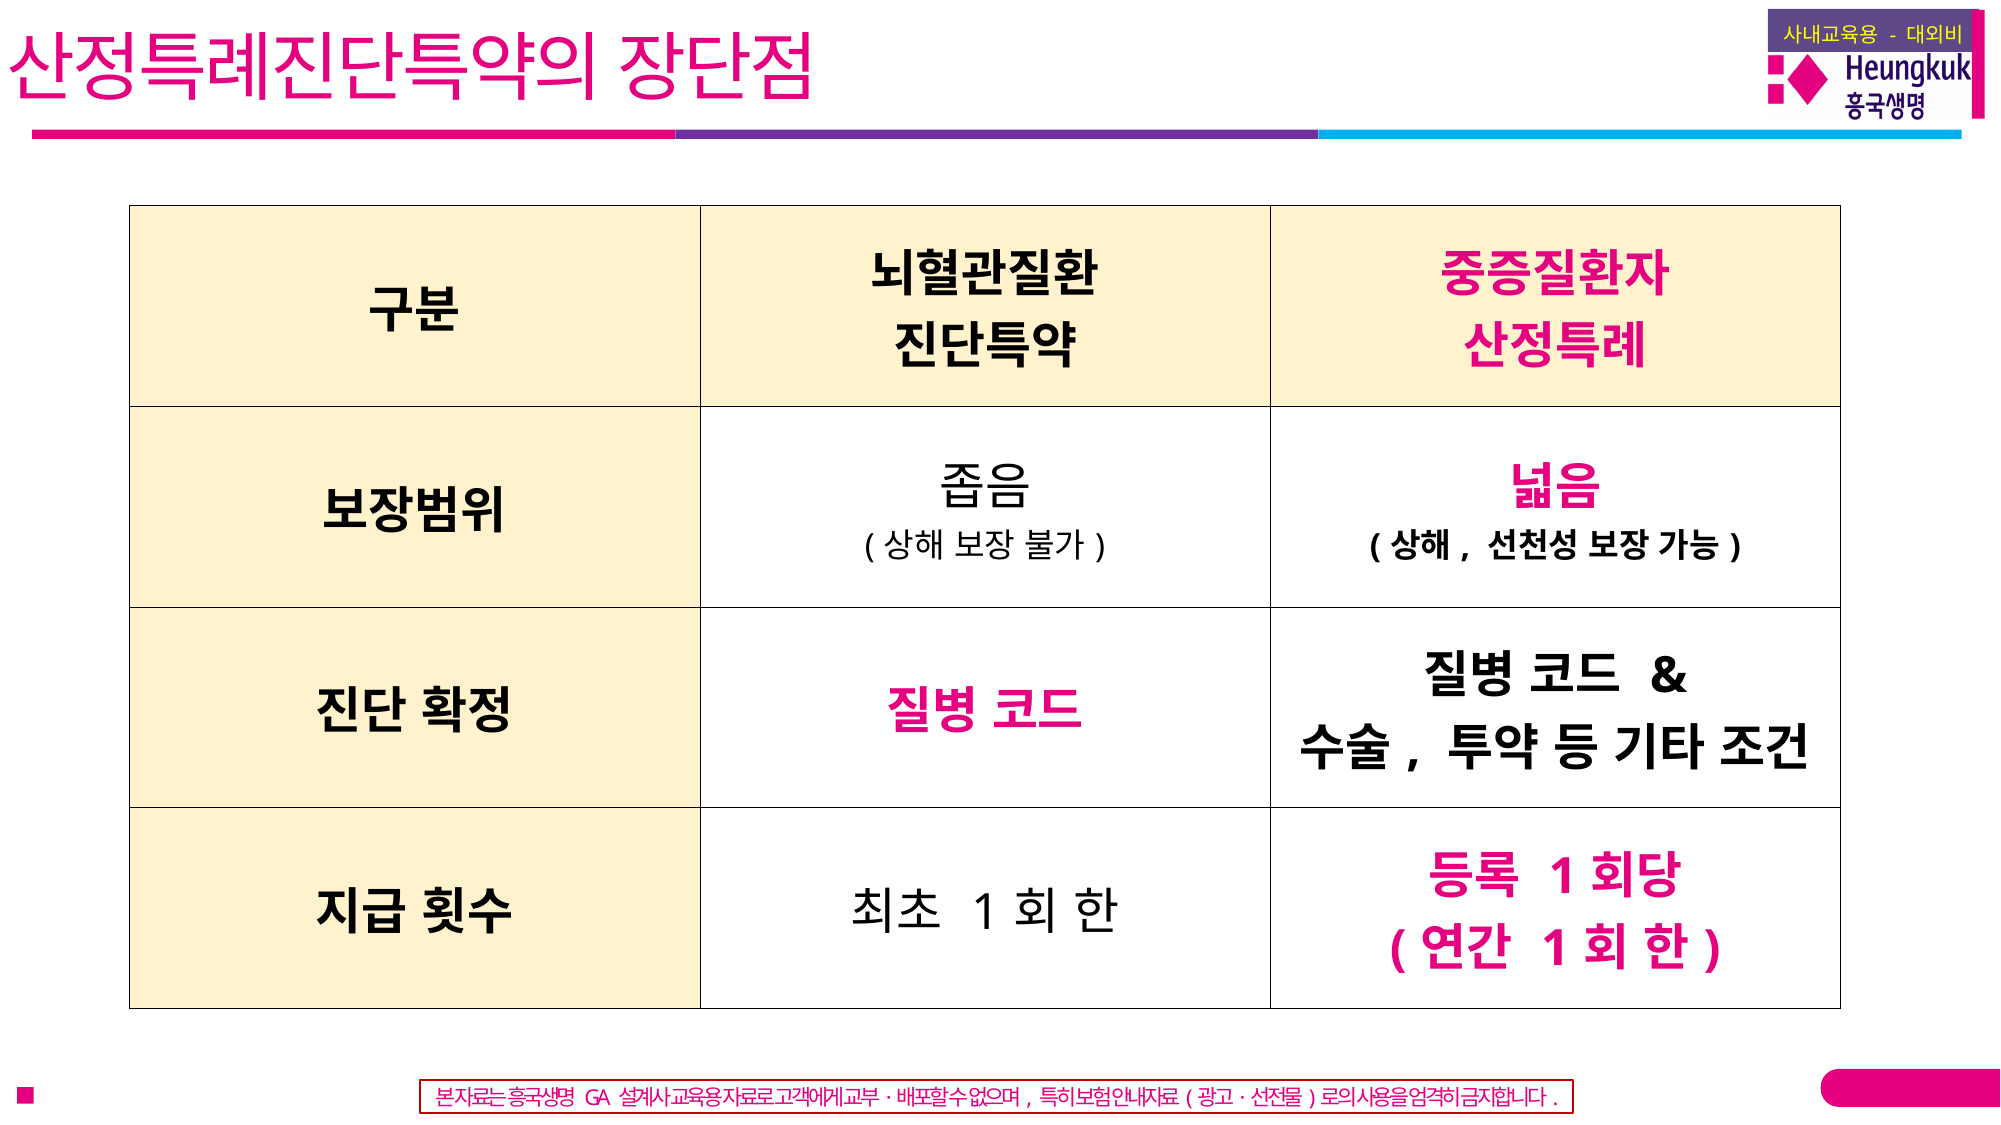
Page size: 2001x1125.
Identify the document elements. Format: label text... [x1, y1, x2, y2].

table_cell 진단 확정 [130, 608, 700, 807]
table_cell 넓음 (상해, 선천성 보장 가능) [1271, 407, 1840, 607]
table_cell 최초 1회 한 [701, 808, 1270, 1008]
table_header 중증질환자 산정특례 [1271, 206, 1840, 406]
table_cell 지급 횟수 [130, 808, 700, 1008]
table_cell 질병 코드 & 수술, 투약 등 기타 조건 [1271, 608, 1840, 807]
text_box 산정특례진단특약의 장단점 [0, 11, 826, 117]
table_cell 등록 1회당 (연간 1회 한) [1271, 808, 1840, 1008]
table_cell 질병 코드 [701, 608, 1270, 807]
picture [1767, 52, 1972, 121]
table_cell 보장범위 [130, 407, 700, 607]
table_header 구분 [130, 206, 700, 406]
table_cell 좁음 (상해 보장 불가) [701, 407, 1270, 607]
table_header 뇌혈관질환 진단특약 [701, 206, 1270, 406]
